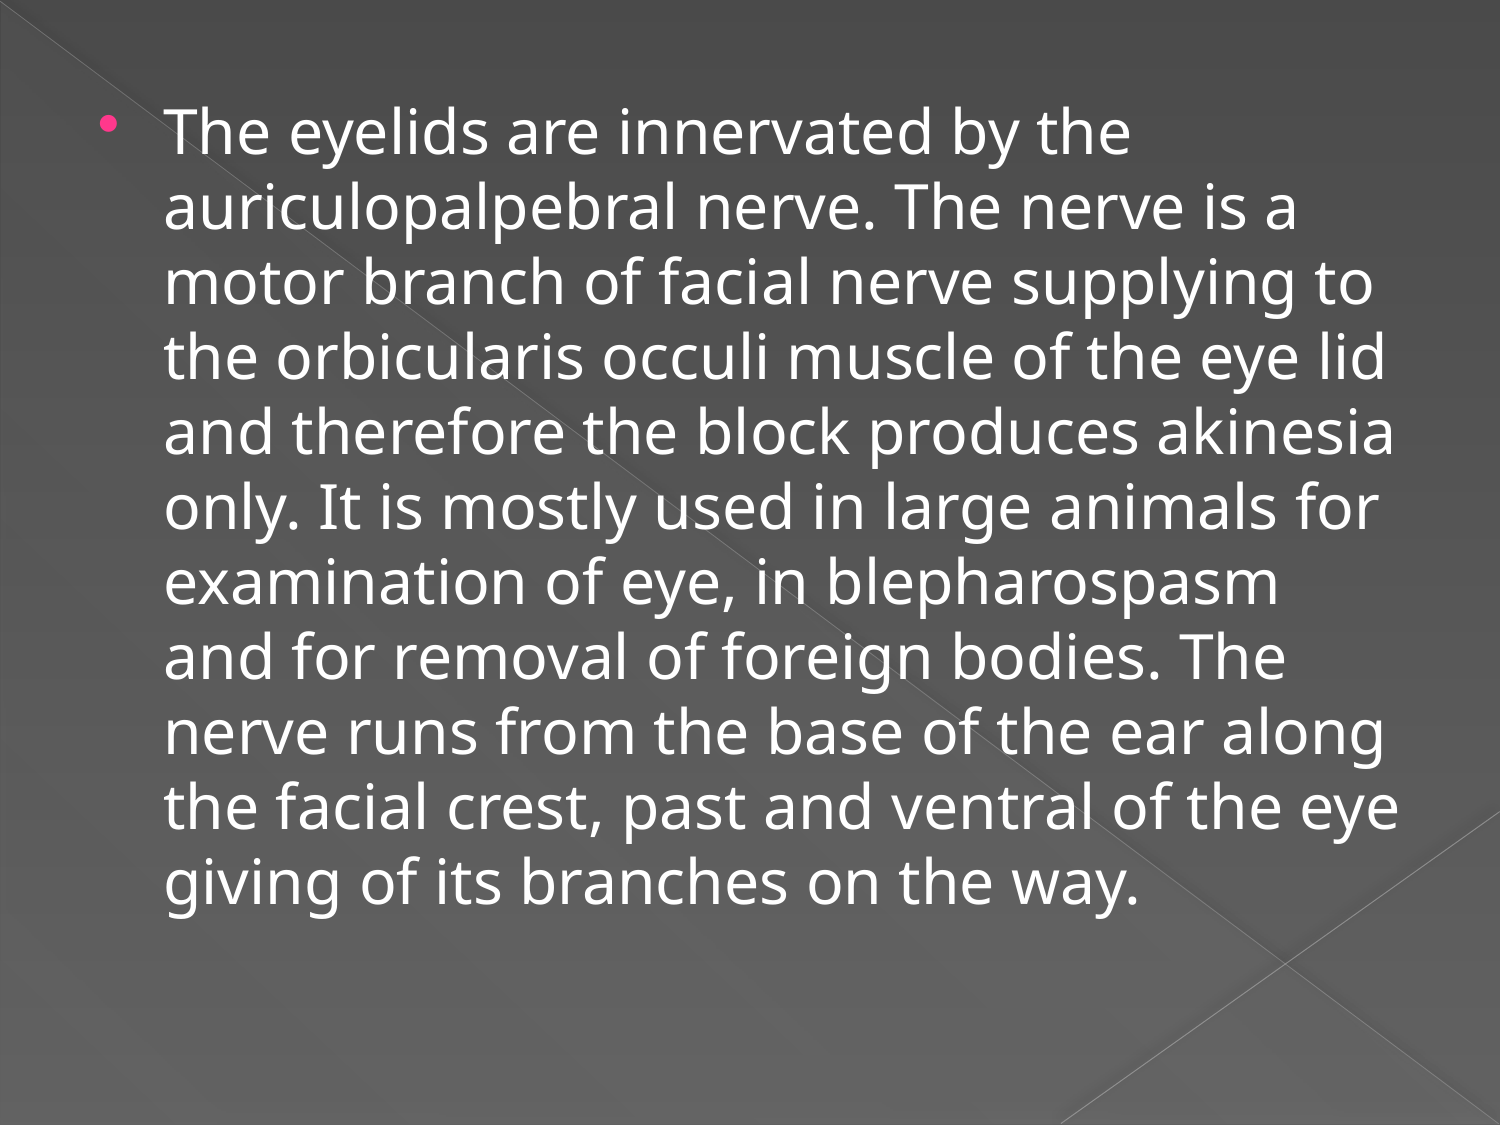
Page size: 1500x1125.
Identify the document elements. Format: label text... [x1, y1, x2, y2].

list The eyelids are innervated by the auriculopalpebral nerve. The nerve is a motor branch of facial nerve supplying to the orbicularis occuli muscle of the eye lid and therefore the block produces akinesia only. It is mostly used in large animals for examination of eye, in blepharospasm and for removal of foreign bodies. The nerve runs from the base of the ear along the facial crest, past and ventral of the eye giving of its branches on the way. [75, 84, 1425, 1059]
